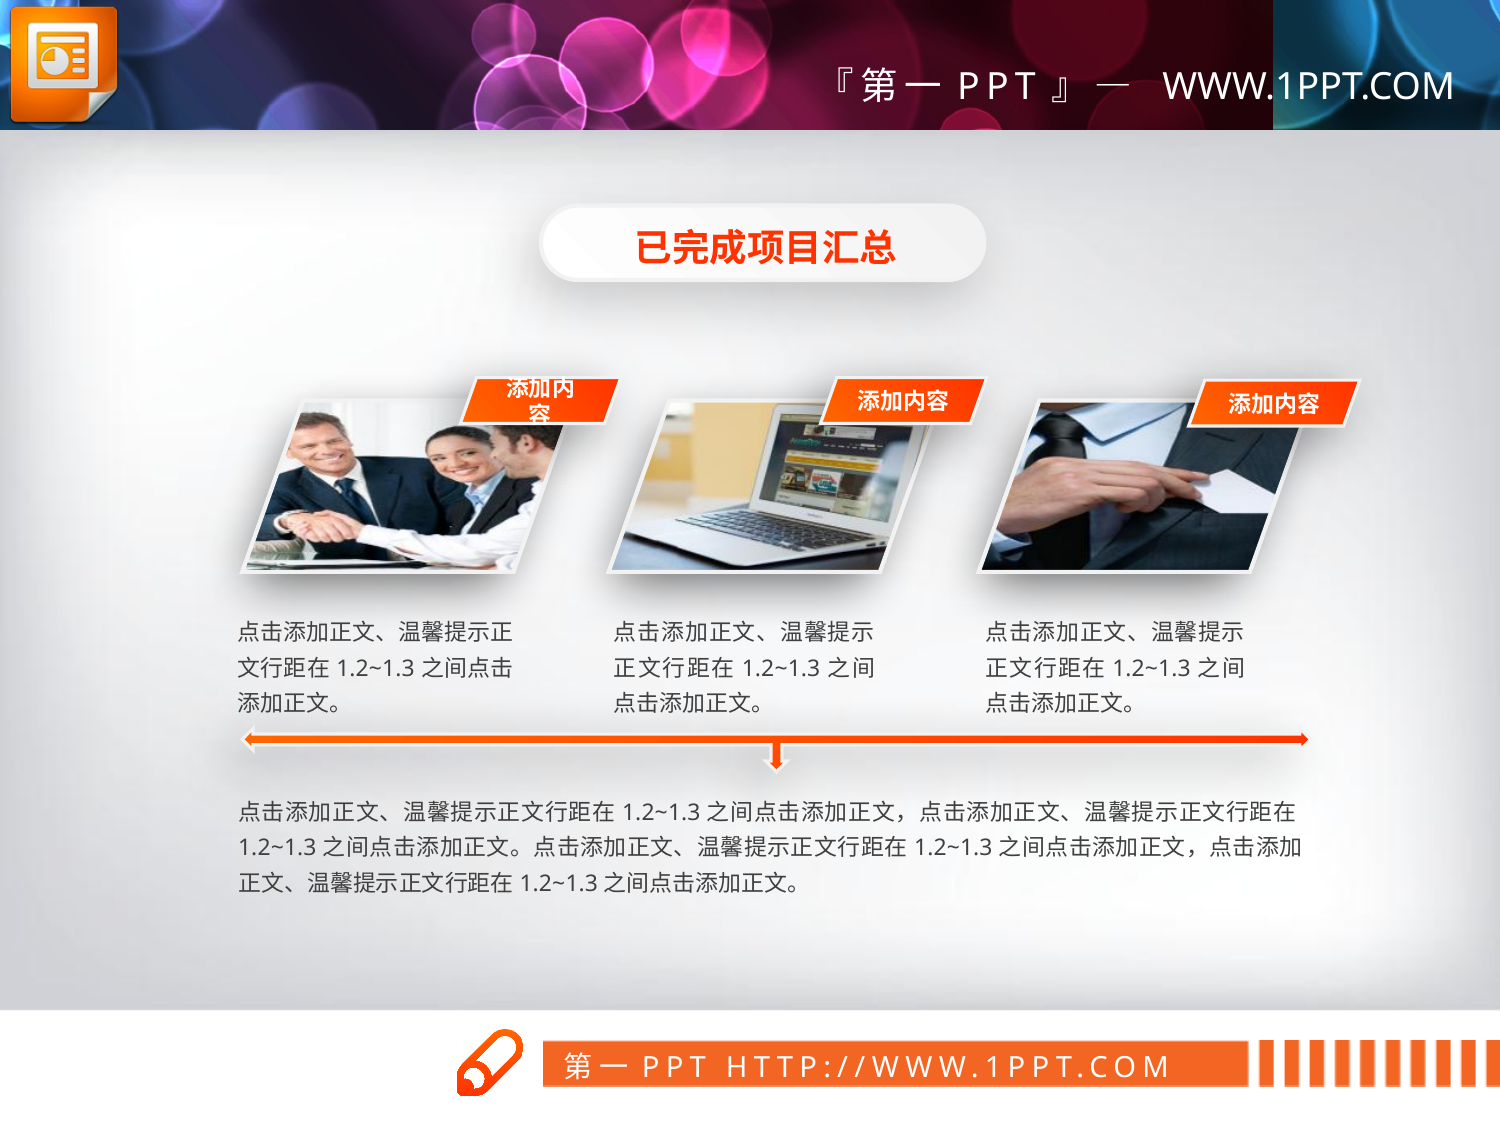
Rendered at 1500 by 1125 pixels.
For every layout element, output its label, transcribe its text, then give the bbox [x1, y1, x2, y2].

text_box 点击添加正文、温馨提示正文行距在1.2~1.3之间点击添加正文。 [606, 605, 883, 714]
picture [543, 1040, 1500, 1087]
text_box 点击添加正文、温馨提示正文行距在1.2~1.3之间点击添加正文。 [978, 605, 1253, 714]
text_box [978, 400, 1285, 572]
text_box [608, 400, 915, 572]
text_box 添加内容 [460, 377, 621, 424]
text_box 点击添加正文、温馨提示正文行距在1.2~1.3之间点击添加正文。 [230, 605, 521, 720]
text_box 添加内容 [1188, 380, 1360, 426]
text_box [242, 400, 549, 572]
text_box 点击添加正文、温馨提示正文行距在1.2~1.3之间点击添加正文，点击添加正文、温馨提示正文行距在1.2~1.3之间点击添加正文。点击添加正文、温馨提示正文行距在1.2~1.3之间点击添加正文，点击添加正文、温馨提示正文行距在1.2~1.3之间点击添加正文。 [230, 785, 1311, 972]
text_box [242, 728, 1311, 772]
picture [0, 0, 1500, 1012]
text_box 添加内容 [820, 377, 987, 424]
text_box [540, 205, 985, 281]
